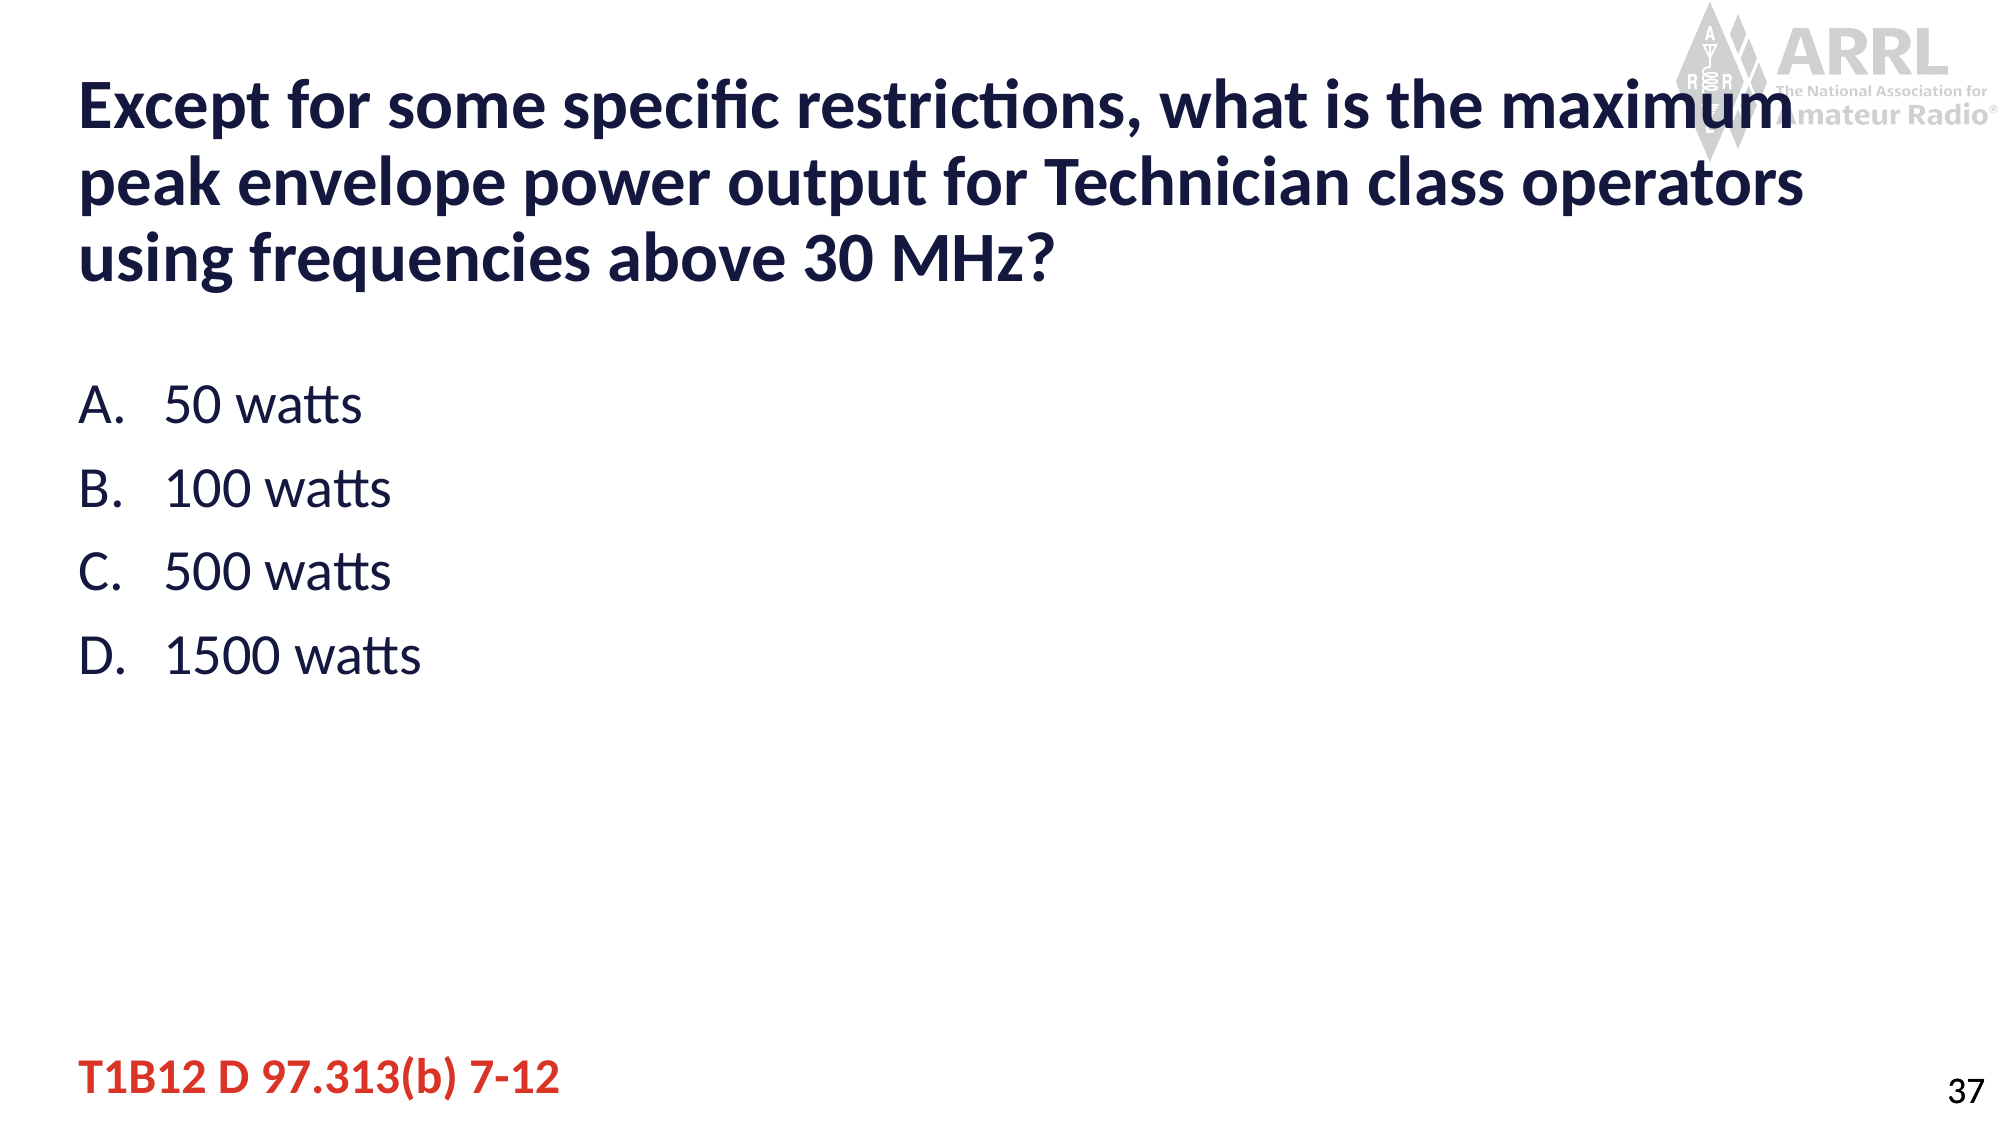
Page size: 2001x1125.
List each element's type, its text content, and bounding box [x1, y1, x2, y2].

text_box T1B12 D 97.313(b) 7-12 [63, 1036, 921, 1112]
title Except for some specific restrictions, what is the maximum peak envelope power output for Technician class operators using frequencies above 30 MHz? [63, 47, 1863, 318]
list 50 watts 100 watts 500 watts 1500 watts [63, 365, 1863, 989]
picture [1674, 0, 2000, 164]
